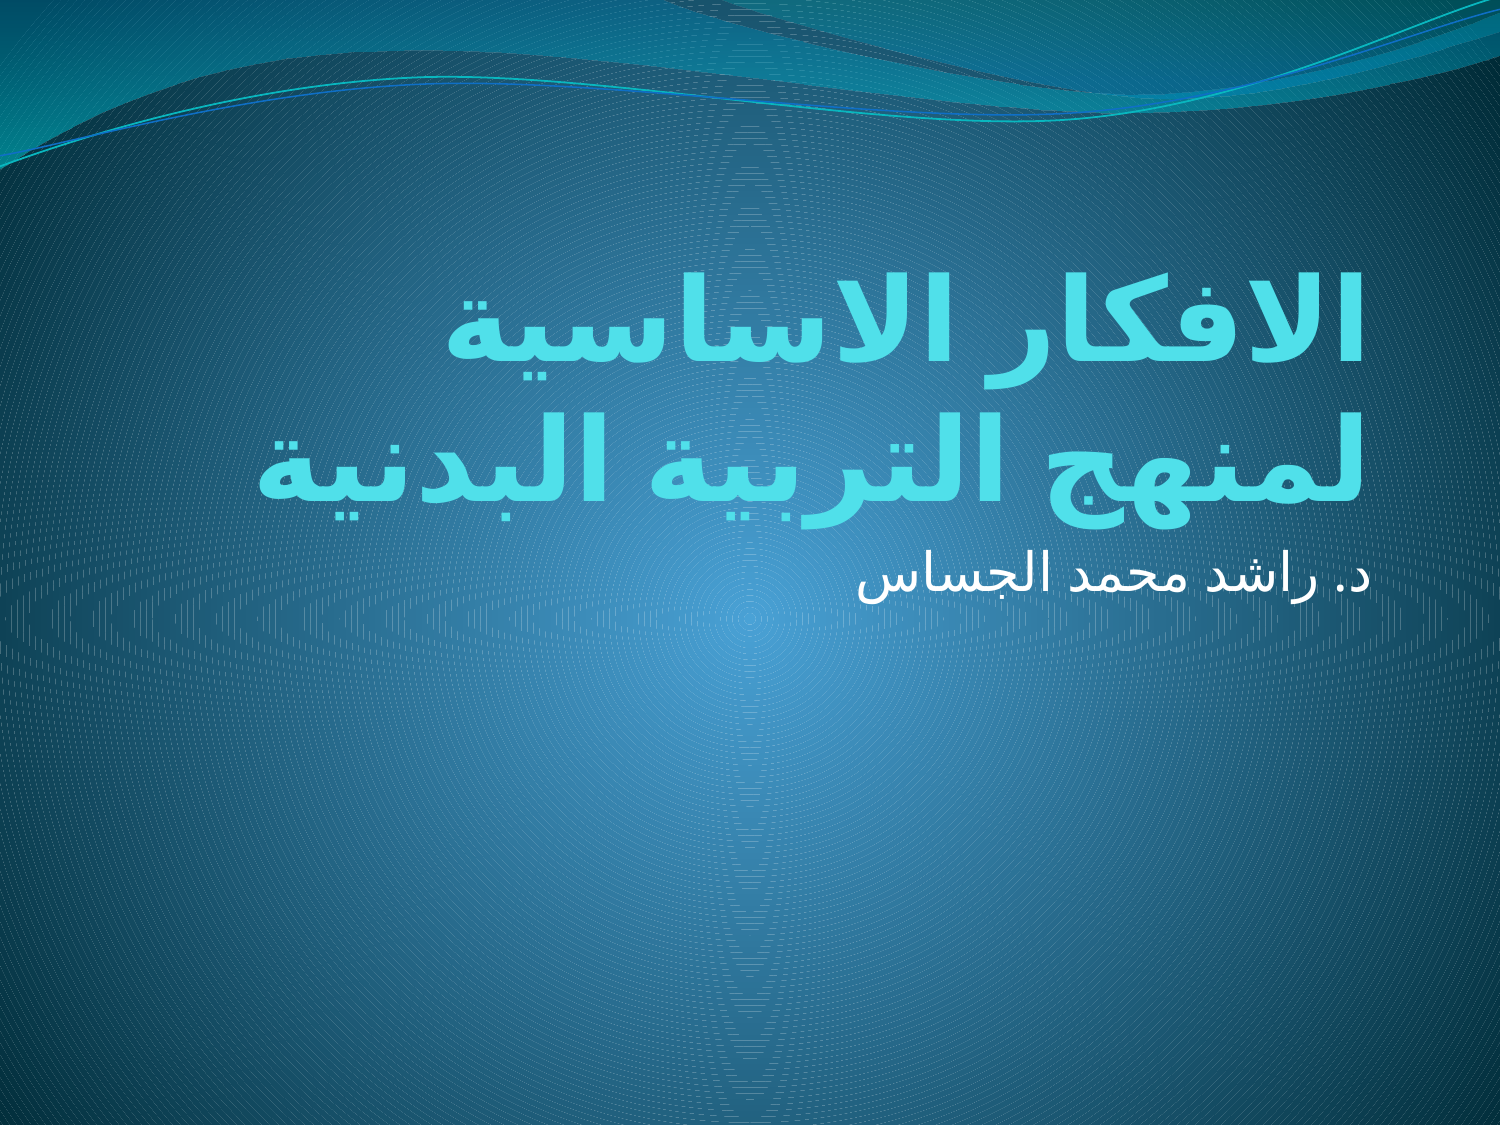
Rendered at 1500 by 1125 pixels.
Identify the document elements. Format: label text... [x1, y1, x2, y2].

subtitle د. راشد محمد الجساس [87, 529, 1376, 818]
title الافكار الاساسية لمنهج التربية البدنية [87, 224, 1376, 525]
